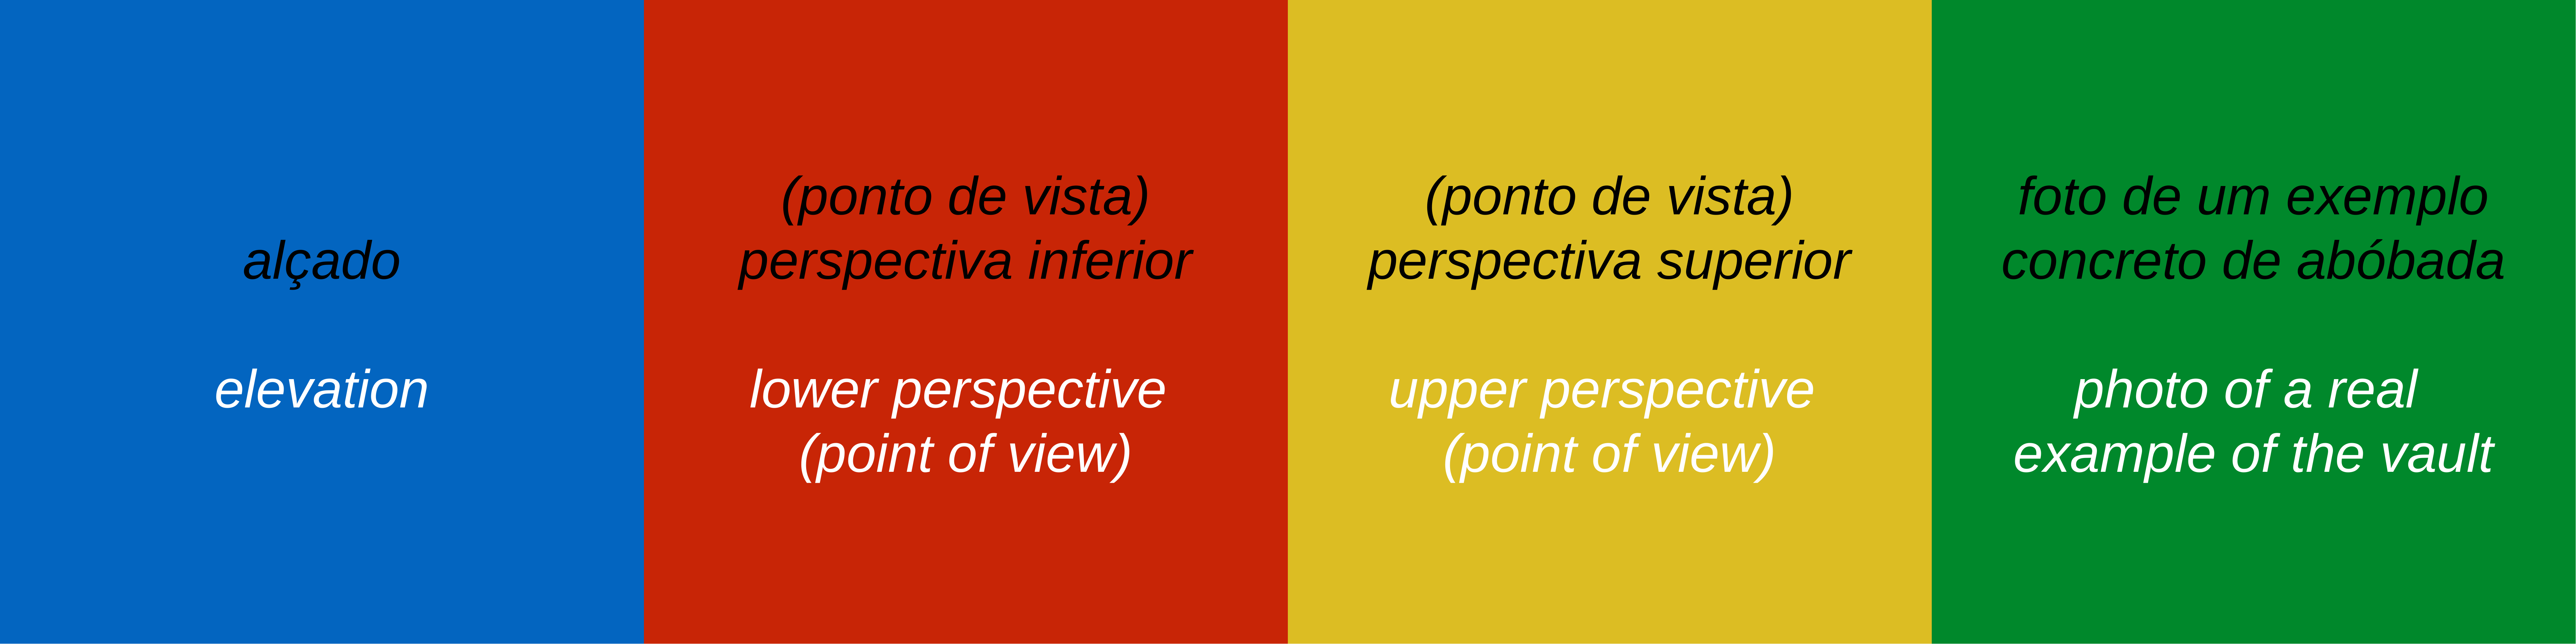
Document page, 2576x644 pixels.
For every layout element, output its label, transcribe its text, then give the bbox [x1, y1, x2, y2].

text_box (ponto de vista) perspectiva inferior lower perspective (point of view) [644, 0, 1288, 644]
text_box alçado elevation [0, 0, 644, 644]
text_box (ponto de vista) perspectiva superior upper perspective (point of view) [1288, 0, 1932, 644]
text_box foto de um exemplo concreto de abóbada photo of a real example of the vault [1932, 0, 2576, 644]
